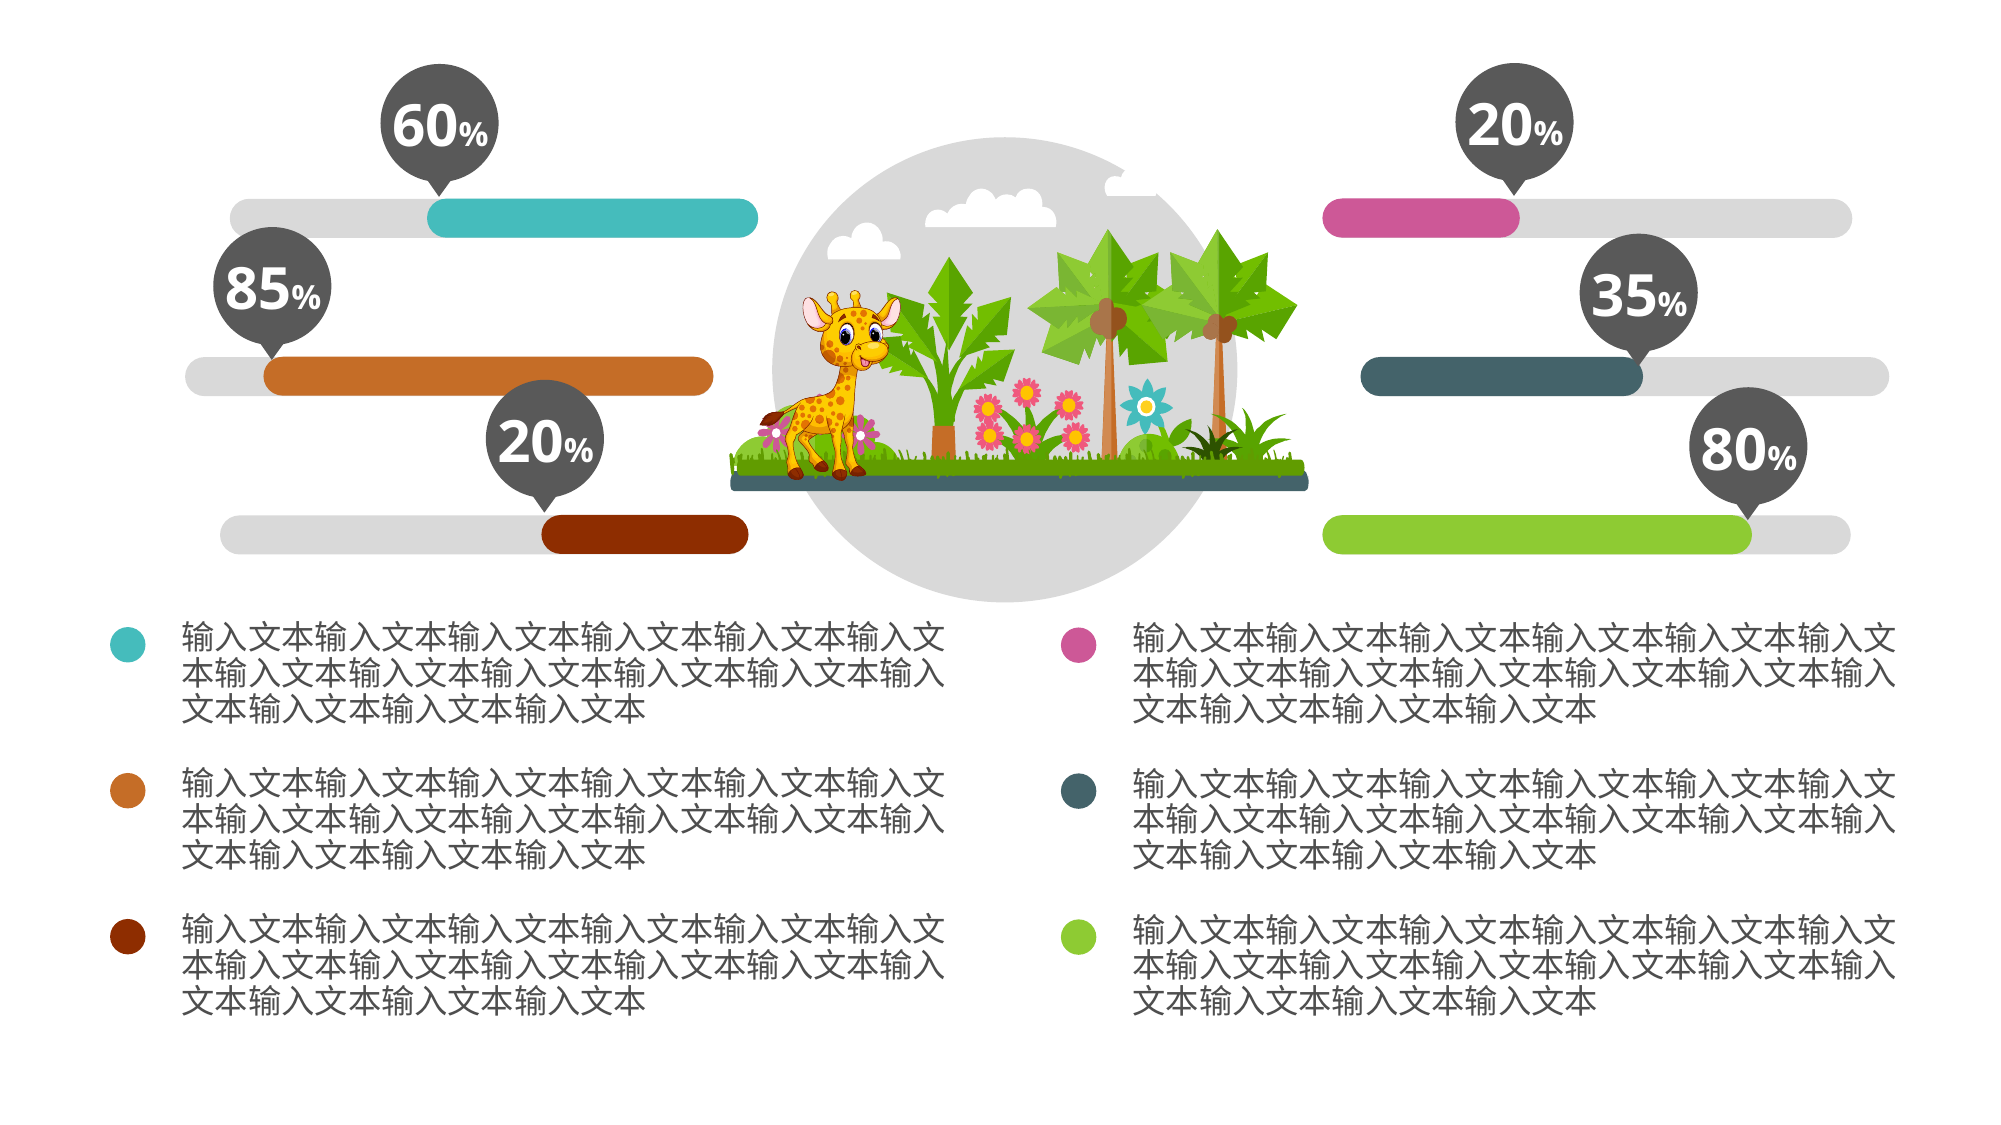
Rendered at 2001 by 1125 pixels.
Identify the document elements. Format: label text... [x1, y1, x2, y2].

text_box [109, 917, 147, 956]
text_box [1059, 626, 1098, 664]
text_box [1685, 387, 1827, 506]
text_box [482, 379, 624, 498]
text_box 输入文本输入文本输入文本输入文本输入文本输入文本输入文本输入文本输入文本输入文本输入文本输入文本输入文本输入文本输入文本 [1118, 759, 1913, 883]
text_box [185, 356, 714, 397]
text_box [1322, 198, 1853, 238]
text_box [887, 136, 1123, 168]
text_box 输入文本输入文本输入文本输入文本输入文本输入文本输入文本输入文本输入文本输入文本输入文本输入文本输入文本输入文本输入文本 [167, 759, 962, 882]
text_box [1322, 515, 1851, 555]
text_box [1059, 918, 1098, 956]
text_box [220, 514, 749, 555]
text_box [1576, 233, 1718, 352]
text_box [1059, 772, 1098, 810]
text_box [1360, 356, 1890, 397]
text_box 输入文本输入文本输入文本输入文本输入文本输入文本输入文本输入文本输入文本输入文本输入文本输入文本输入文本输入文本输入文本 [167, 905, 962, 1028]
text_box [805, 492, 1204, 604]
text_box [109, 626, 147, 664]
picture [759, 290, 901, 481]
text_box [229, 198, 759, 238]
text_box 输入文本输入文本输入文本输入文本输入文本输入文本输入文本输入文本输入文本输入文本输入文本输入文本输入文本输入文本输入文本 [167, 613, 962, 736]
text_box 输入文本输入文本输入文本输入文本输入文本输入文本输入文本输入文本输入文本输入文本输入文本输入文本输入文本输入文本输入文本 [1118, 613, 1913, 737]
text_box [209, 227, 351, 346]
text_box [109, 771, 147, 810]
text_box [1452, 62, 1593, 182]
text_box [690, 168, 1310, 492]
text_box 输入文本输入文本输入文本输入文本输入文本输入文本输入文本输入文本输入文本输入文本输入文本输入文本输入文本输入文本输入文本 [1118, 905, 1913, 1029]
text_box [377, 63, 518, 183]
